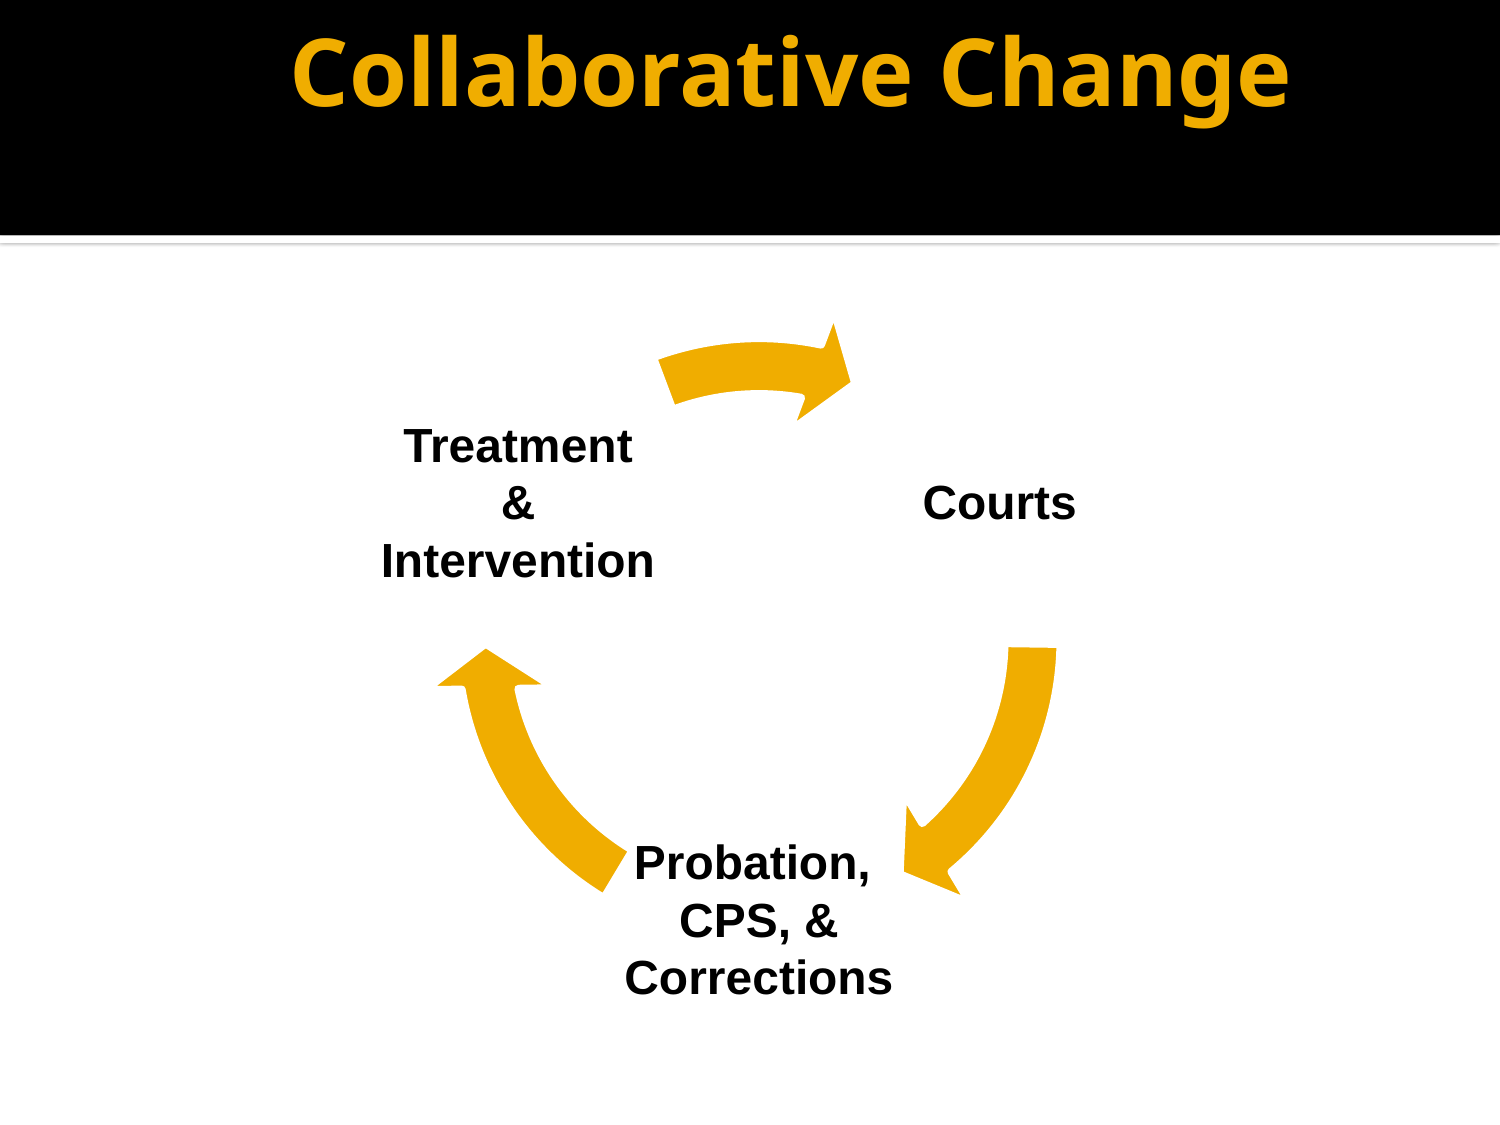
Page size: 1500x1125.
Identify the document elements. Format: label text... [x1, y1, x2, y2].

title Collaborative Change [150, 0, 1425, 163]
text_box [374, 249, 1144, 1113]
